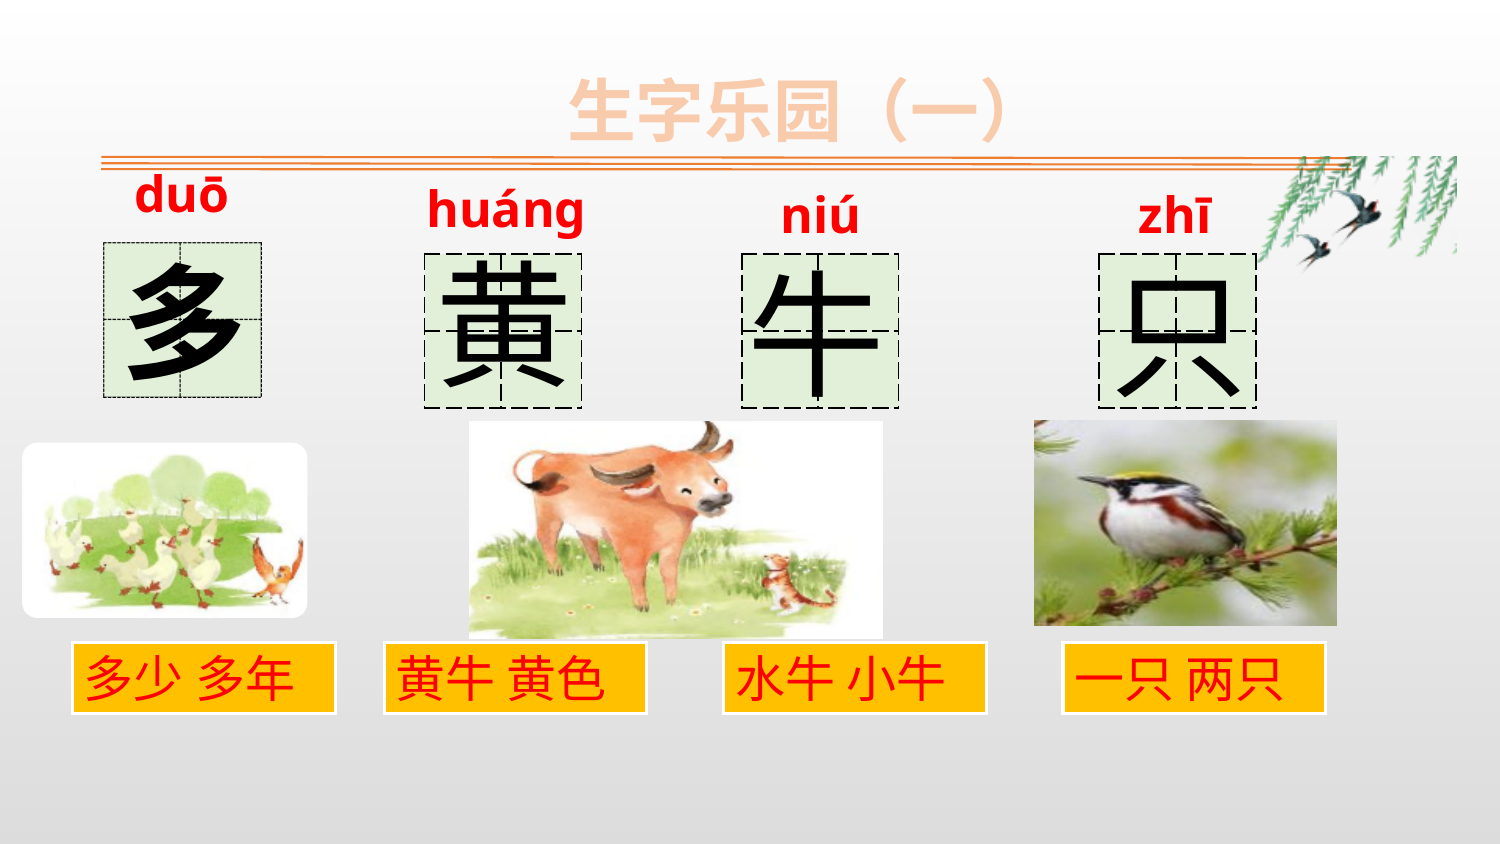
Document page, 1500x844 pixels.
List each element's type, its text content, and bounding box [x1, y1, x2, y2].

text_box niú [769, 177, 873, 249]
text_box 只 [1099, 243, 1282, 420]
text_box duō [122, 170, 241, 228]
text_box 黄 [424, 233, 607, 410]
picture [22, 442, 308, 618]
picture [1034, 420, 1337, 627]
picture [469, 421, 883, 639]
text_box 水牛 小牛 [722, 641, 988, 715]
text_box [101, 156, 1256, 170]
text_box zhī [1127, 177, 1256, 249]
text_box 多 [110, 238, 293, 400]
text_box 生字乐园（一） [555, 62, 1060, 156]
picture [1256, 156, 1457, 307]
text_box 牛 [735, 243, 918, 420]
picture [102, 241, 262, 398]
text_box huáng [415, 171, 598, 243]
text_box 一只 两只 [1061, 641, 1327, 715]
text_box 黄牛 黄色 [383, 641, 648, 715]
text_box 多少 多年 [71, 641, 337, 715]
